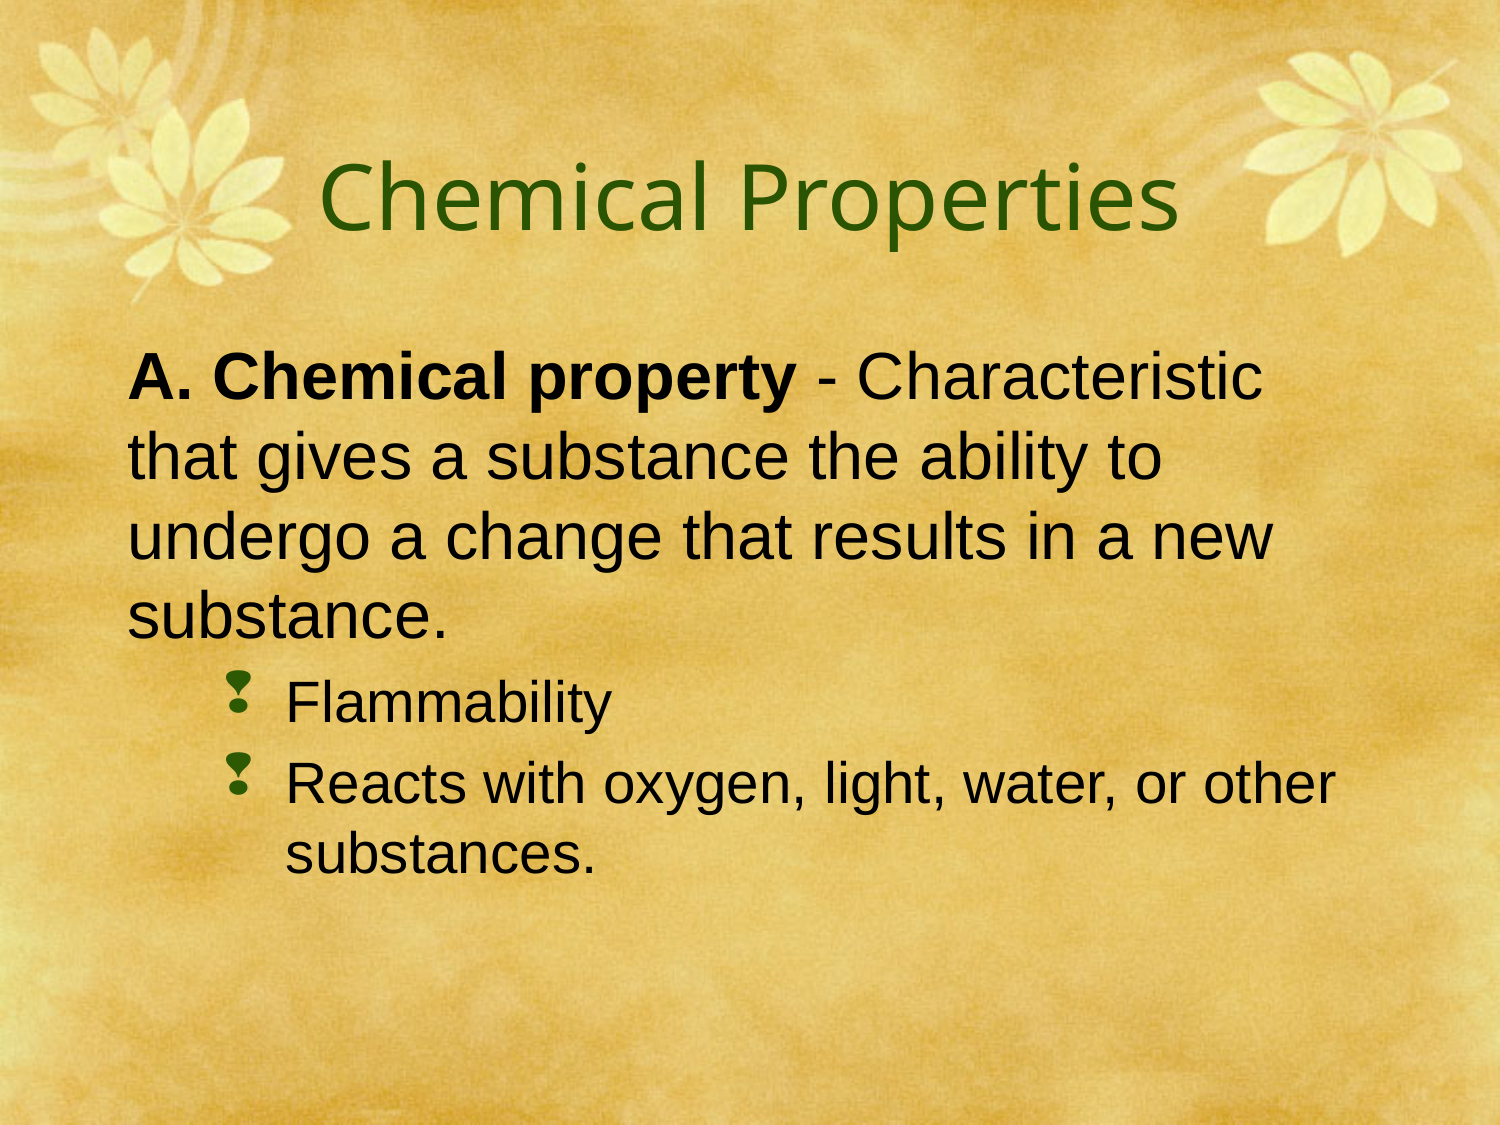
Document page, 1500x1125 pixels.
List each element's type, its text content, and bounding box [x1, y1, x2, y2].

picture [0, 0, 1500, 1125]
list A. Chemical property - Characteristic that gives a substance the ability to undergo a change that results in a new substance. Flammability Reacts with oxygen, light, water, or other substances. [112, 324, 1388, 1000]
title Chemical Properties [112, 99, 1388, 288]
